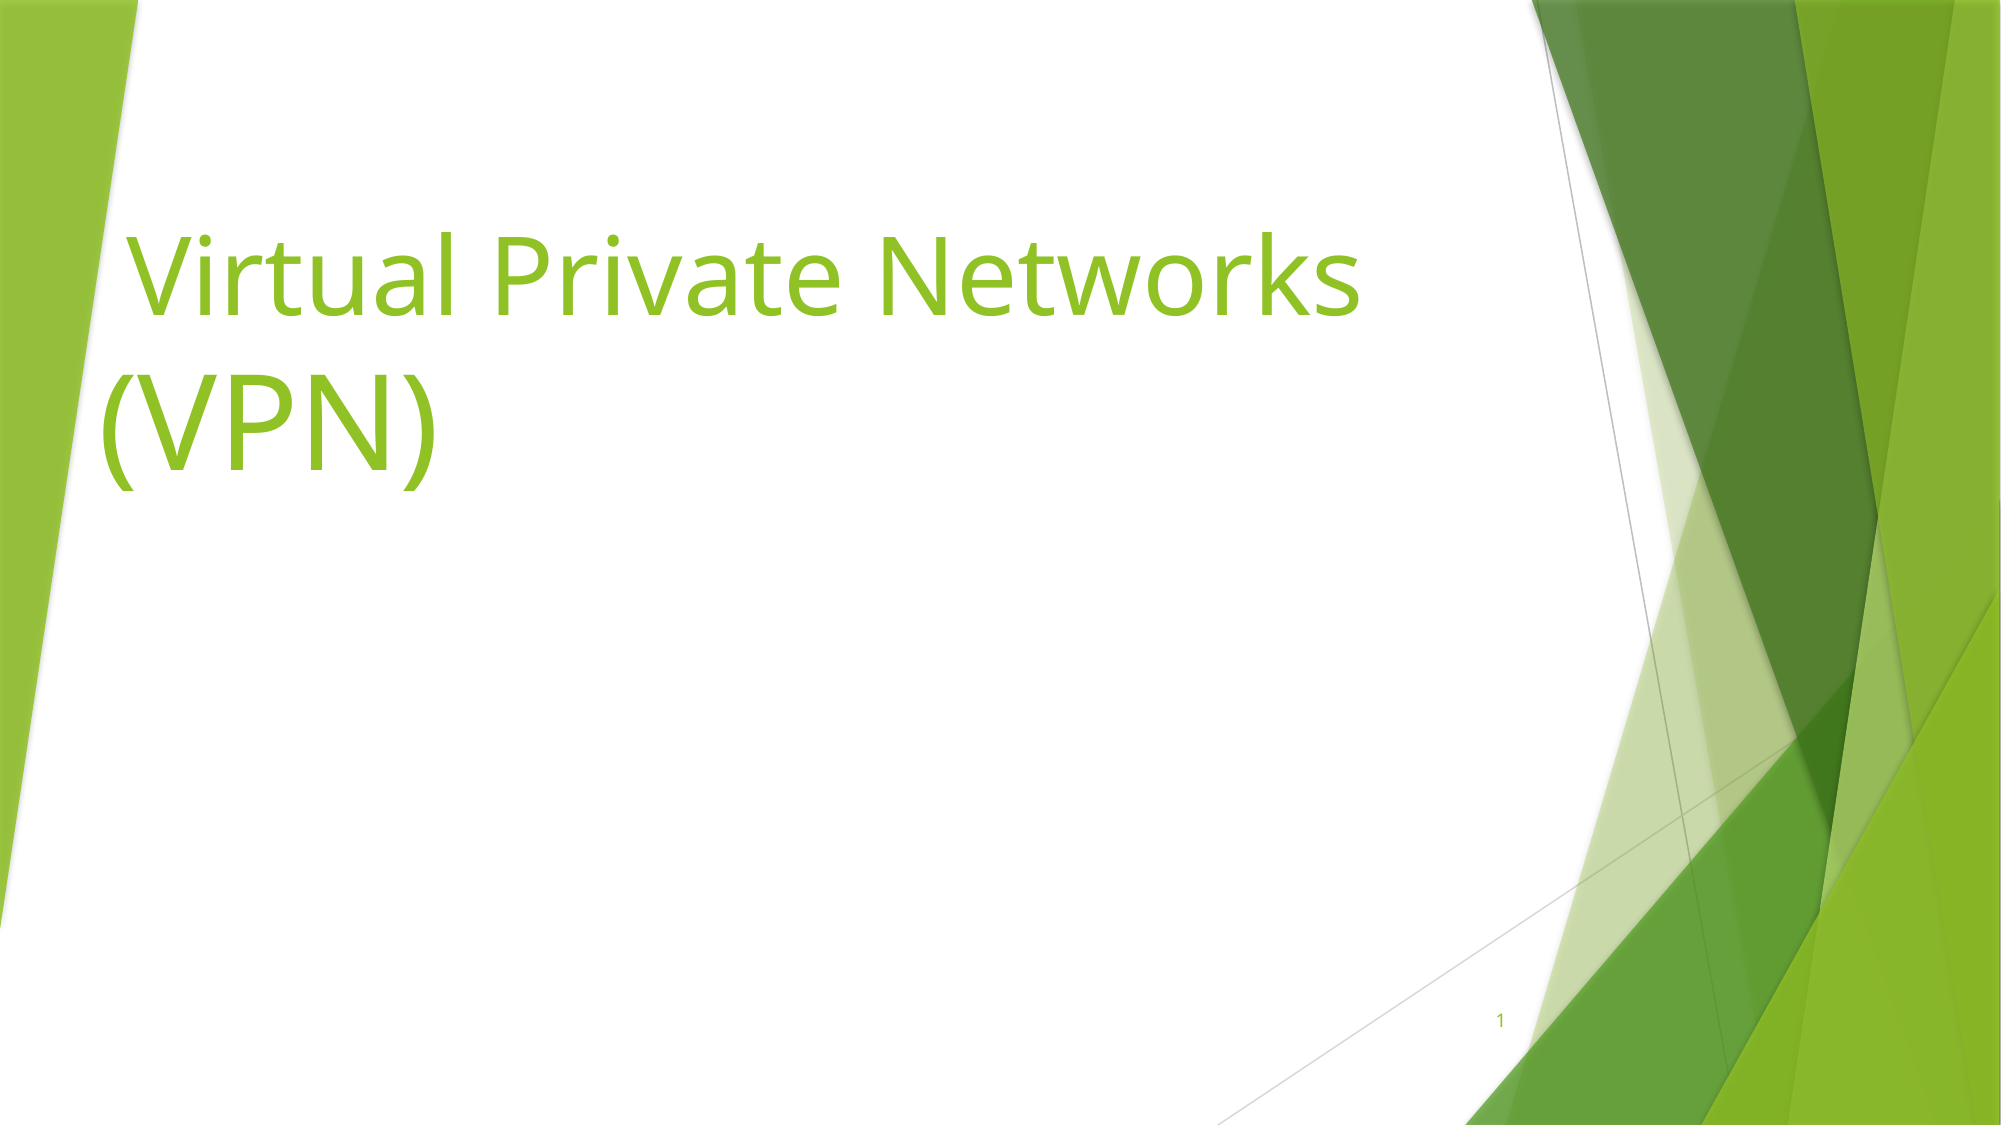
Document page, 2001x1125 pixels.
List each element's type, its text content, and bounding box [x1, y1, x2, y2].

title Virtual Private Networks (VPN) [83, 196, 1522, 665]
slide_number 1 [1409, 991, 1522, 1051]
